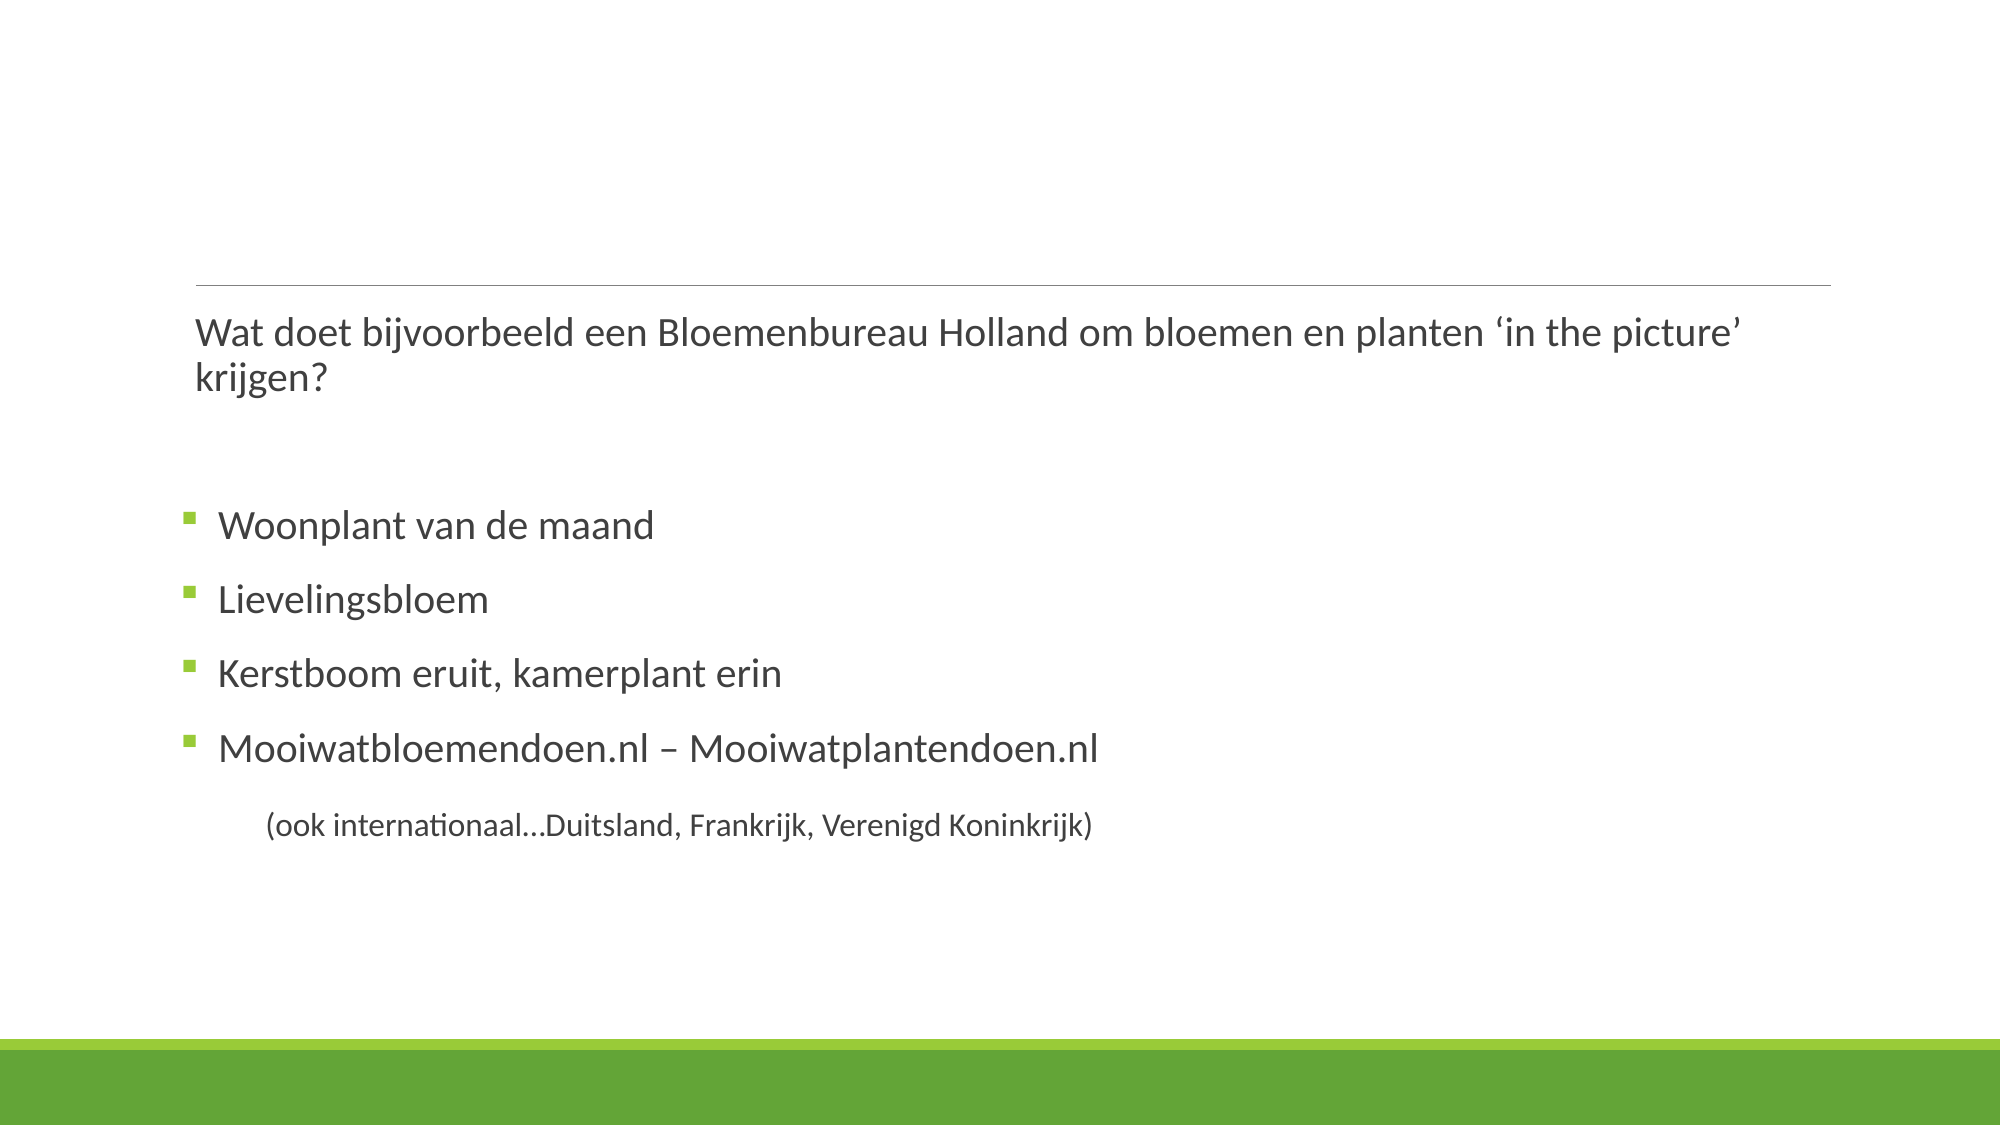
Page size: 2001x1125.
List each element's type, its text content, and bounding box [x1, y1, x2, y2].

list Wat doet bijvoorbeeld een Bloemenbureau Holland om bloemen en planten ‘in the picture’ krijgen? Woonplant van de maand Lievelingsbloem Kerstboom eruit, kamerplant erin Mooiwatbloemendoen.nl – Mooiwatplantendoen.nl (ook internationaal…Duitsland, Frankrijk, Verenigd Koninkrijk) [180, 302, 1830, 963]
